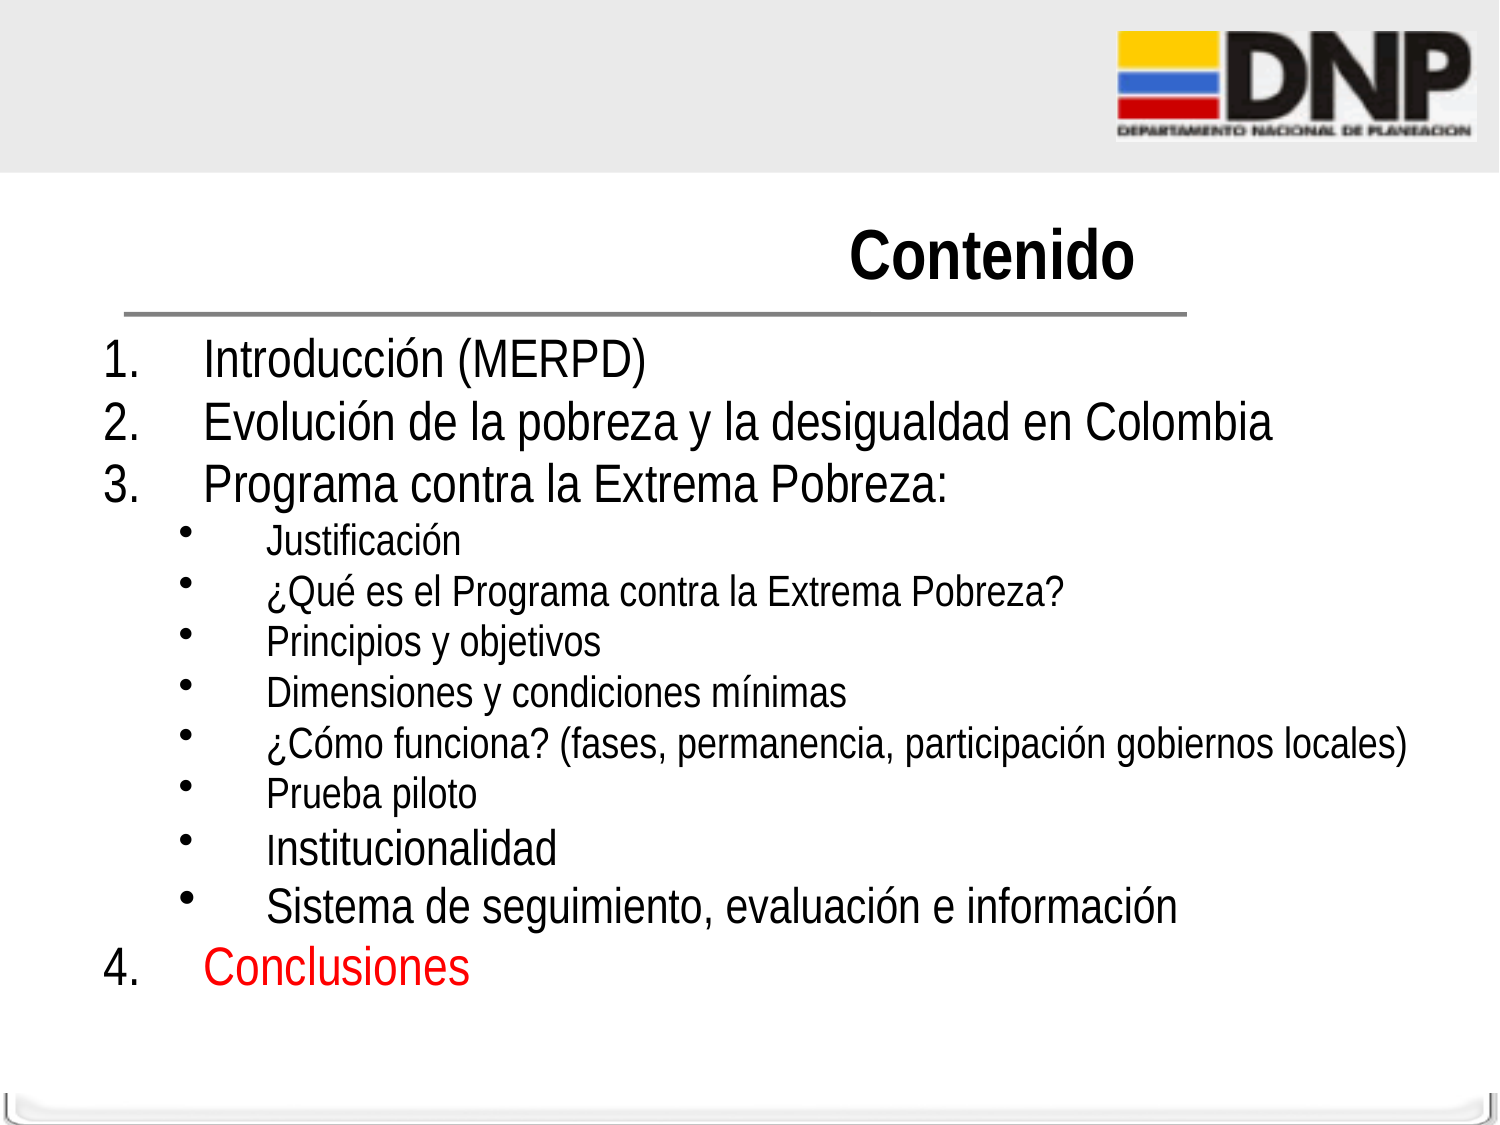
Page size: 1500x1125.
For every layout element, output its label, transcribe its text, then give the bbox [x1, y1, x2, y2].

picture [0, 1093, 1500, 1125]
picture [1116, 31, 1477, 142]
title Contenido [112, 201, 1152, 328]
list Introducción (MERPD) Evolución de la pobreza y la desigualdad en Colombia Programa contra la Extrema Pobreza: Justificación ¿Qué es el Programa contra la Extrema Pobreza? Principios y objetivos Dimensiones y condiciones mínimas ¿Cómo funciona? (fases, permanencia, participación gobiernos locales) Prueba piloto Institucionalidad Sistema de seguimiento, evaluación e información Conclusiones [88, 328, 1436, 1094]
